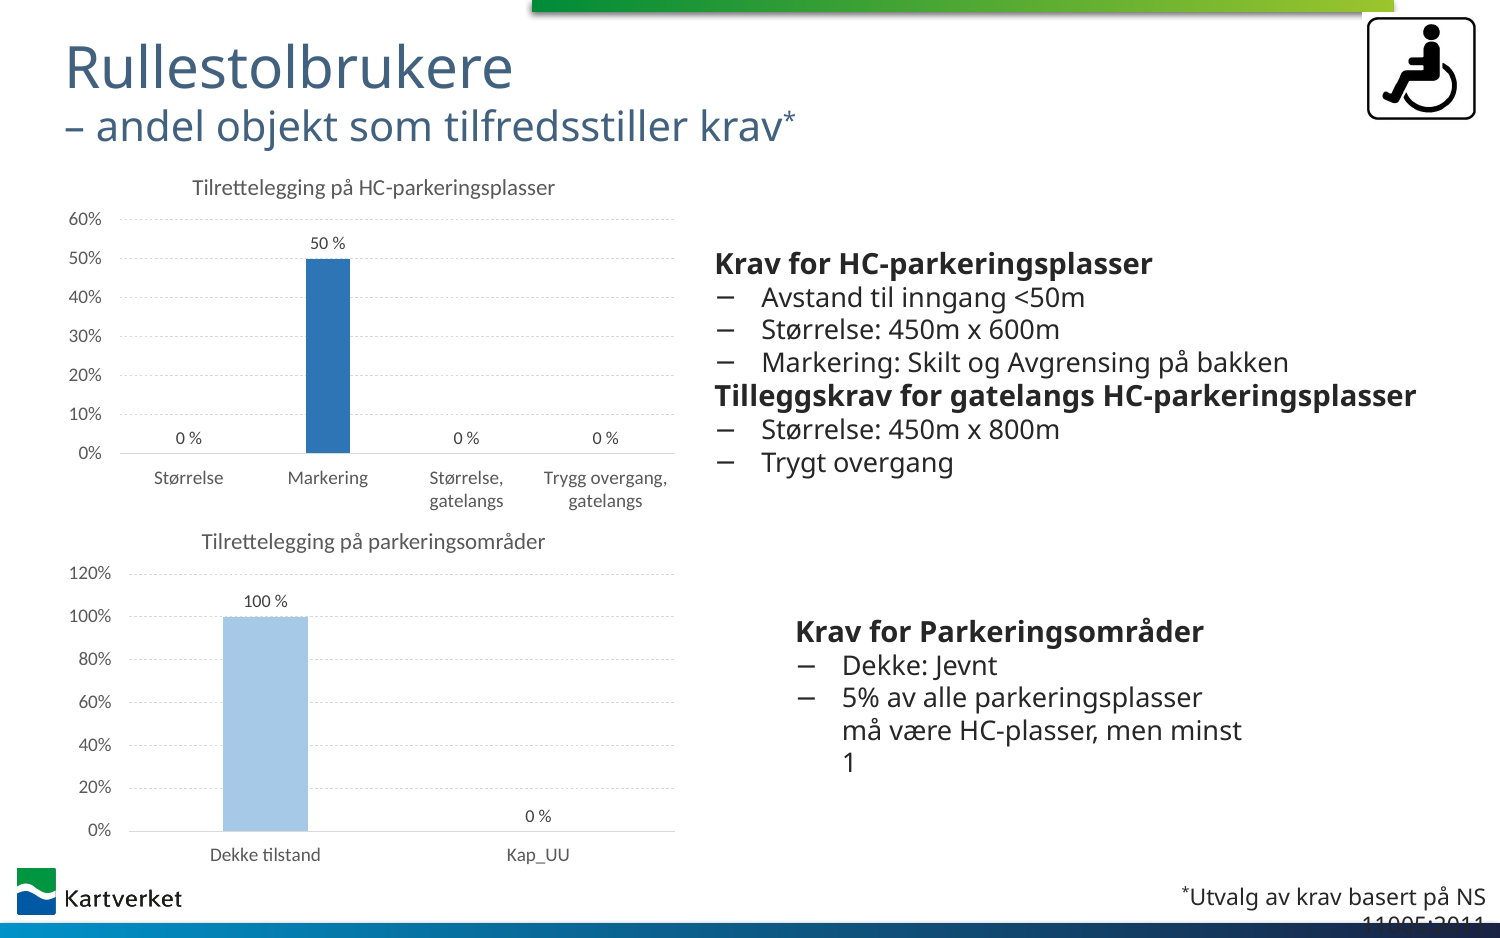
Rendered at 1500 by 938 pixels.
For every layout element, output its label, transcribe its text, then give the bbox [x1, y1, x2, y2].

picture [1362, 12, 1481, 126]
picture [62, 520, 686, 874]
picture [62, 166, 686, 519]
text_box Krav for HC-parkeringsplasser Avstand til inngang <50m Størrelse: 450m x 600m Markering: Skilt og Avgrensing på bakken Tilleggskrav for gatelangs HC-parkeringsplasser Størrelse: 450m x 800m Trygt overgang [699, 237, 1433, 485]
text_box Rullestolbrukere – andel objekt som tilfredsstiller krav* [49, 25, 1431, 158]
text_box *Utvalg av krav basert på NS 11005:2011 [1068, 873, 1500, 938]
text_box Krav for Parkeringsområder Dekke: Jevnt 5% av alle parkeringsplasser må være HC-plasser, men minst 1 [780, 605, 1261, 786]
